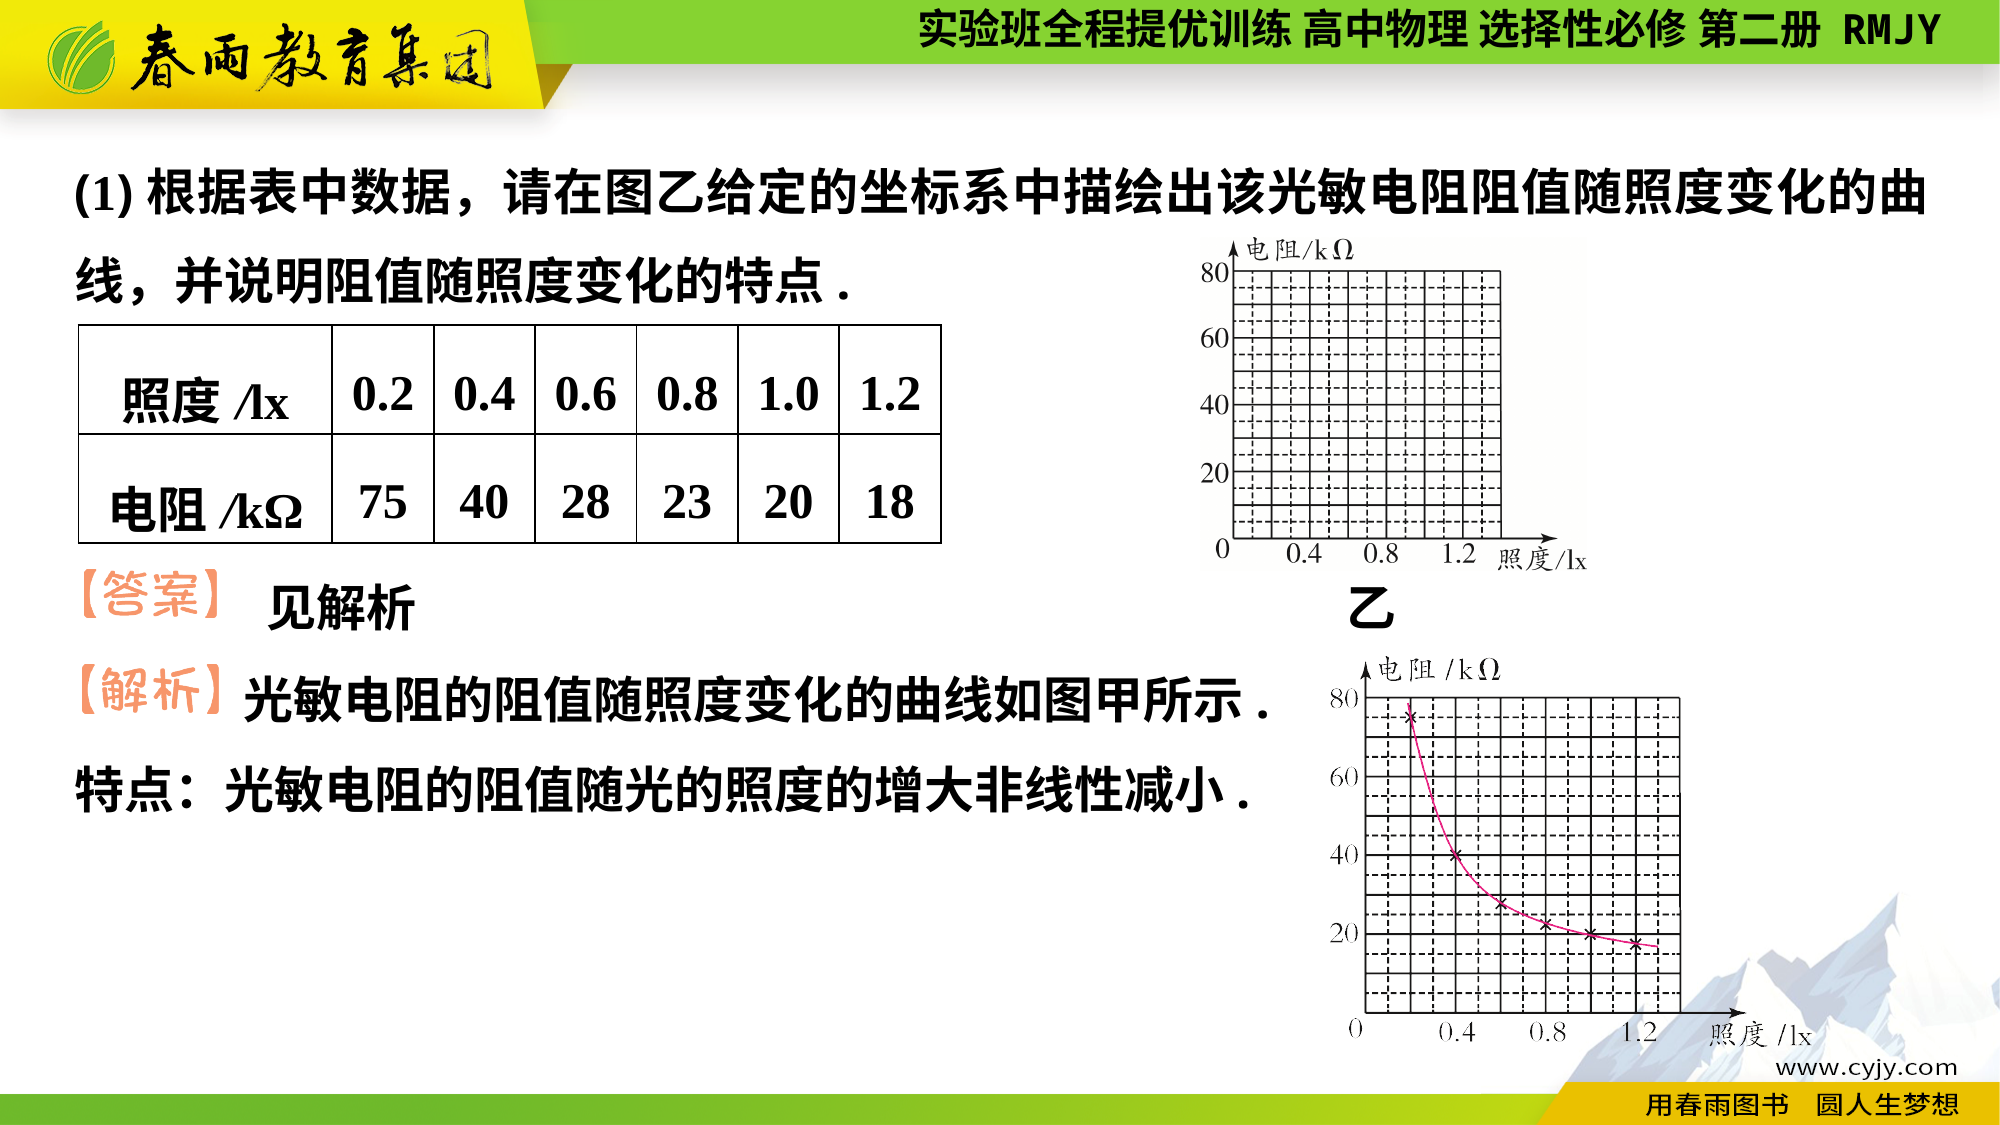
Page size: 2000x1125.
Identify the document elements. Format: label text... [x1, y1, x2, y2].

table_cell 电阻/kΩ [79, 435, 331, 542]
table_header 0.2 [333, 326, 433, 433]
text_box 见解析 [251, 538, 432, 630]
table_header 0.4 [435, 326, 534, 433]
table_header 1.2 [840, 326, 940, 433]
table_header 0.8 [637, 326, 737, 433]
table_cell 20 [739, 435, 838, 542]
text_box 乙 [1331, 580, 1411, 630]
table_header 1.0 [739, 326, 838, 433]
text_box 光敏电阻的阻值随照度变化的曲线如图甲所示. 特点：光敏电阻的阻值随光的照度的增大非线性减小. [59, 630, 1944, 826]
table_cell 23 [637, 435, 737, 542]
table_cell 40 [435, 435, 534, 542]
table_cell 75 [333, 435, 433, 542]
table_cell 28 [536, 435, 636, 542]
picture [0, 0, 2000, 1125]
table_header 0.6 [536, 326, 636, 433]
list (1)根据表中数据，请在图乙给定的坐标系中描绘出该光敏电阻阻值随照度变化的曲线，并说明阻值随照度变化的特点. [59, 122, 1944, 306]
table_cell 18 [840, 435, 940, 542]
table_header 照度/lx [79, 326, 331, 433]
